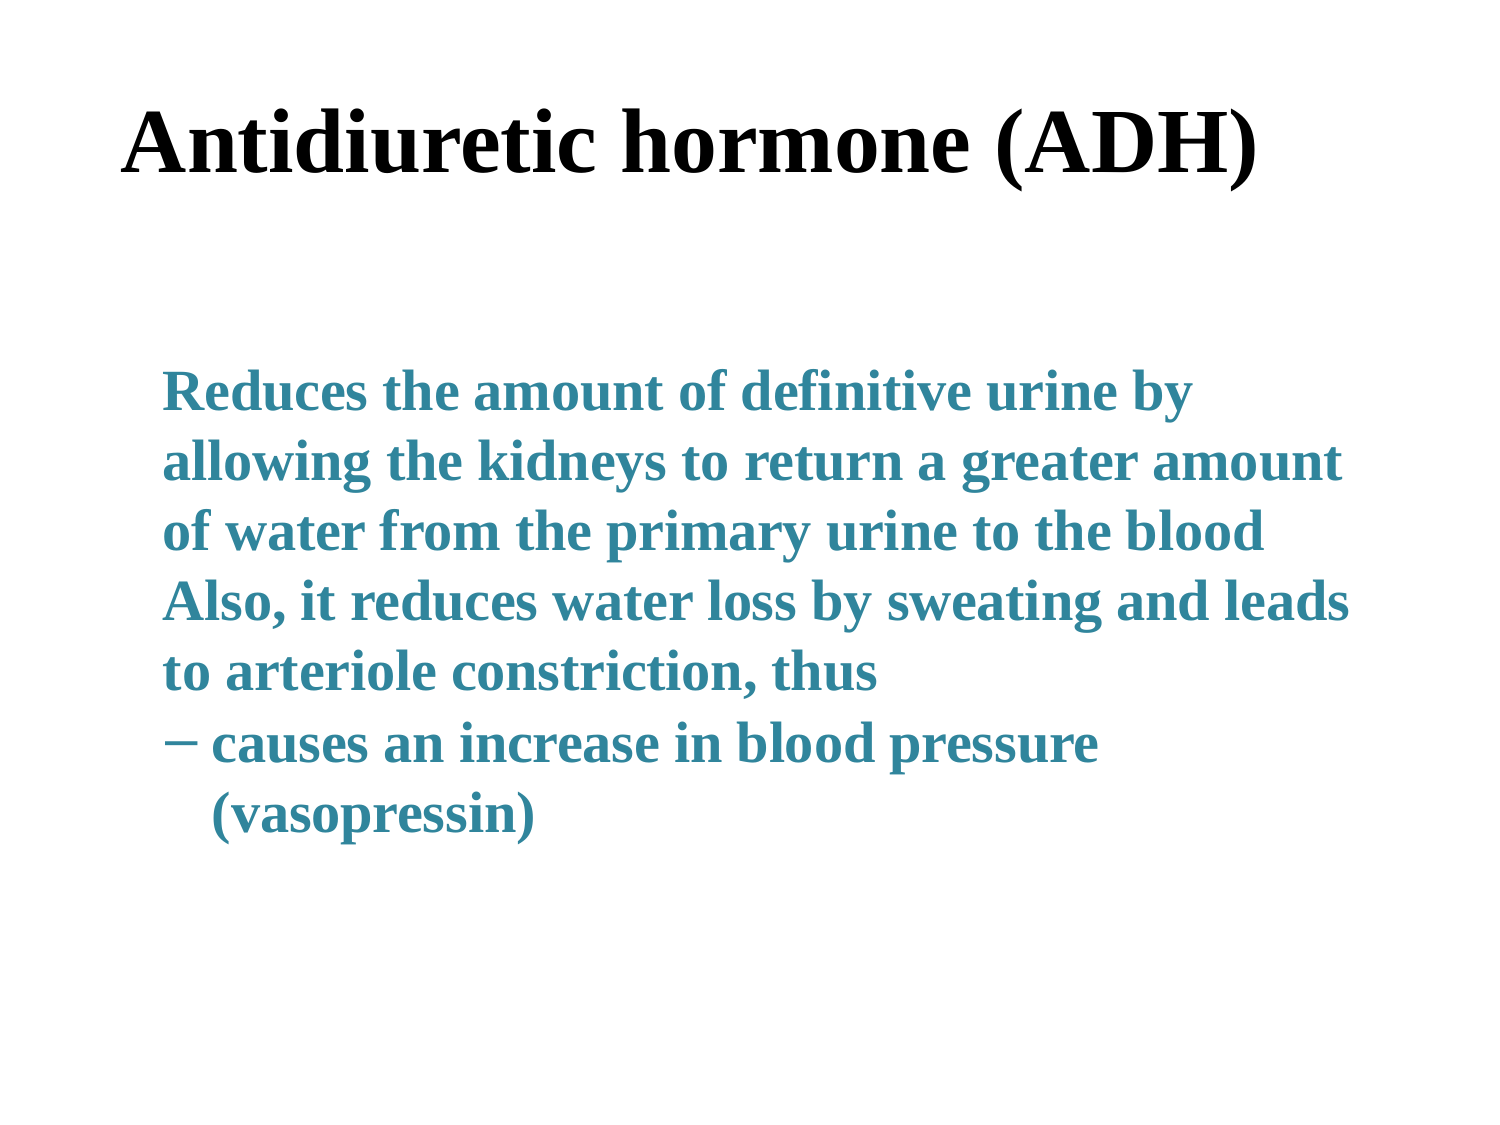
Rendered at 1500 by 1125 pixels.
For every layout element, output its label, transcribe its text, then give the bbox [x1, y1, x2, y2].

title Antidiuretic hormone (ADH) [120, 78, 1380, 303]
text_box Reduces the amount of definitive urine by allowing the kidneys to return a greater amount of water from the primary urine to the blood Also, it reduces water loss by sweating and leads to arteriole constriction, thus causes an increase in blood pressure (vasopressin) [162, 349, 1365, 844]
